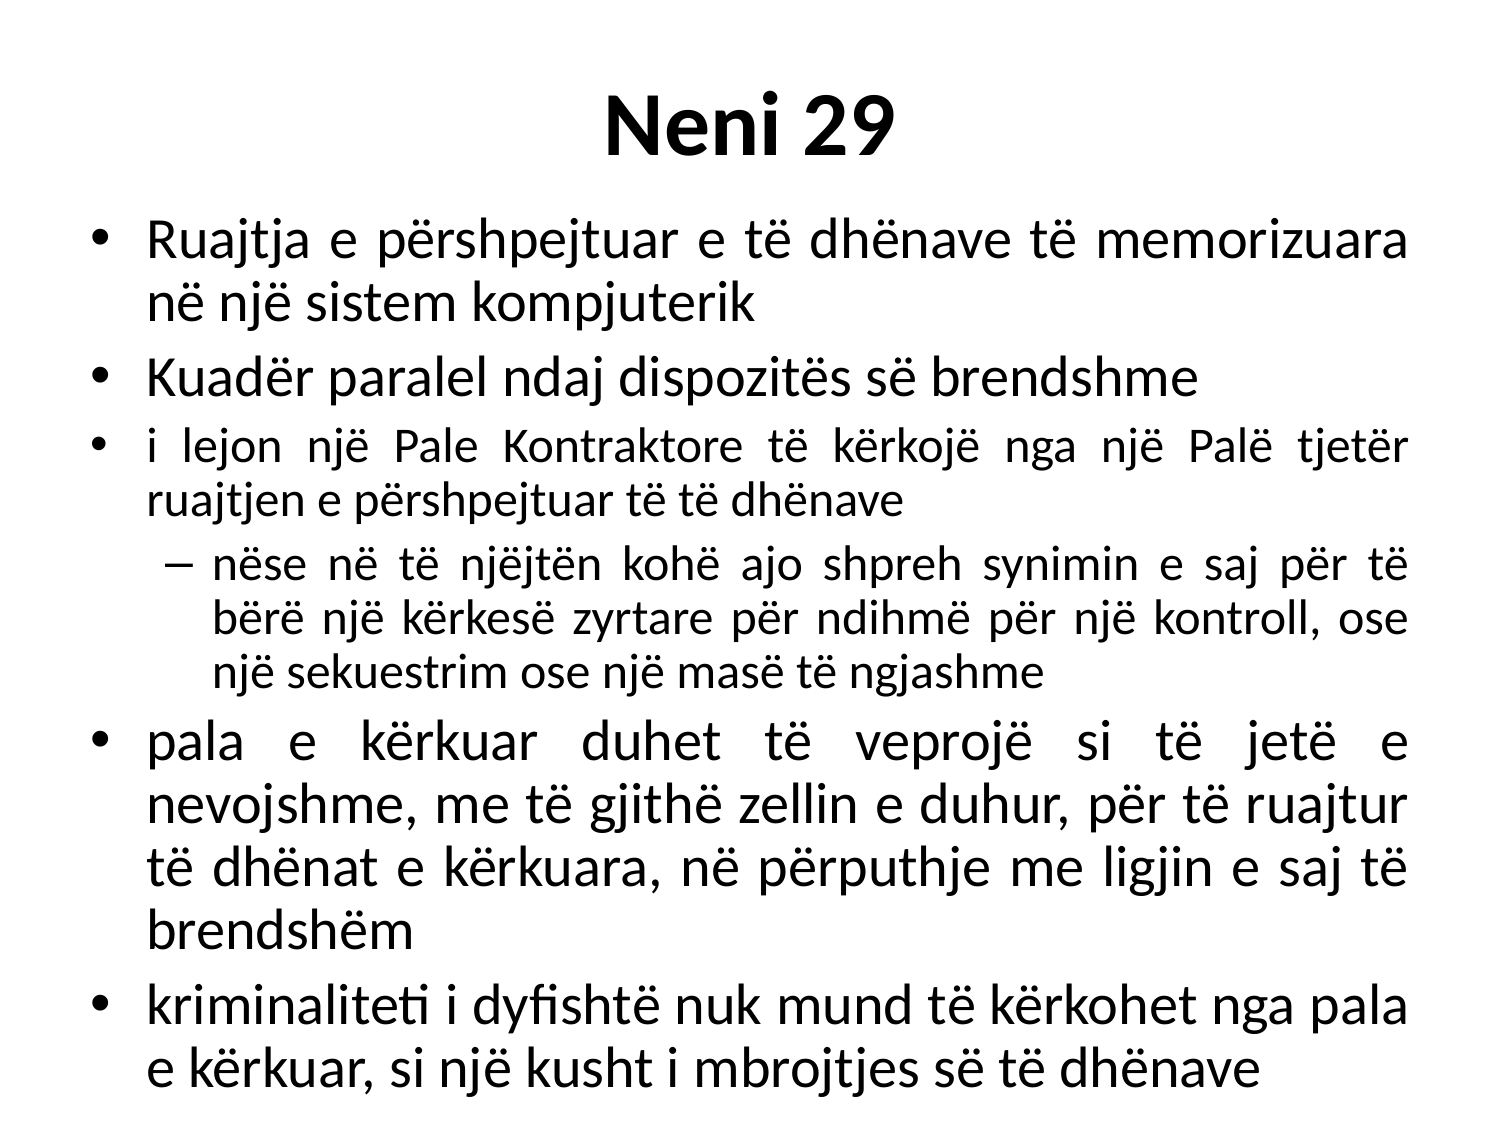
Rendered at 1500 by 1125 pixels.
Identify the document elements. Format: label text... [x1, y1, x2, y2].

title Neni 29 [74, 44, 1426, 206]
list Ruajtja e përshpejtuar e të dhënave të memorizuara në një sistem kompjuterik Kuadër paralel ndaj dispozitës së brendshme i lejon një Pale Kontraktore të kërkojë nga një Palë tjetër ruajtjen e përshpejtuar të të dhënave nëse në të njëjtën kohë ajo shpreh synimin e saj për të bërë një kërkesë zyrtare për ndihmë për një kontroll, ose një sekuestrim ose një masë të ngjashme pala e kërkuar duhet të veprojë si të jetë e nevojshme, me të gjithë zellin e duhur, për të ruajtur të dhënat e kërkuara, në përputhje me ligjin e saj të brendshëm kriminaliteti i dyfishtë nuk mund të kërkohet nga pala e kërkuar, si një kusht i mbrojtjes së të dhënave [74, 206, 1426, 1095]
